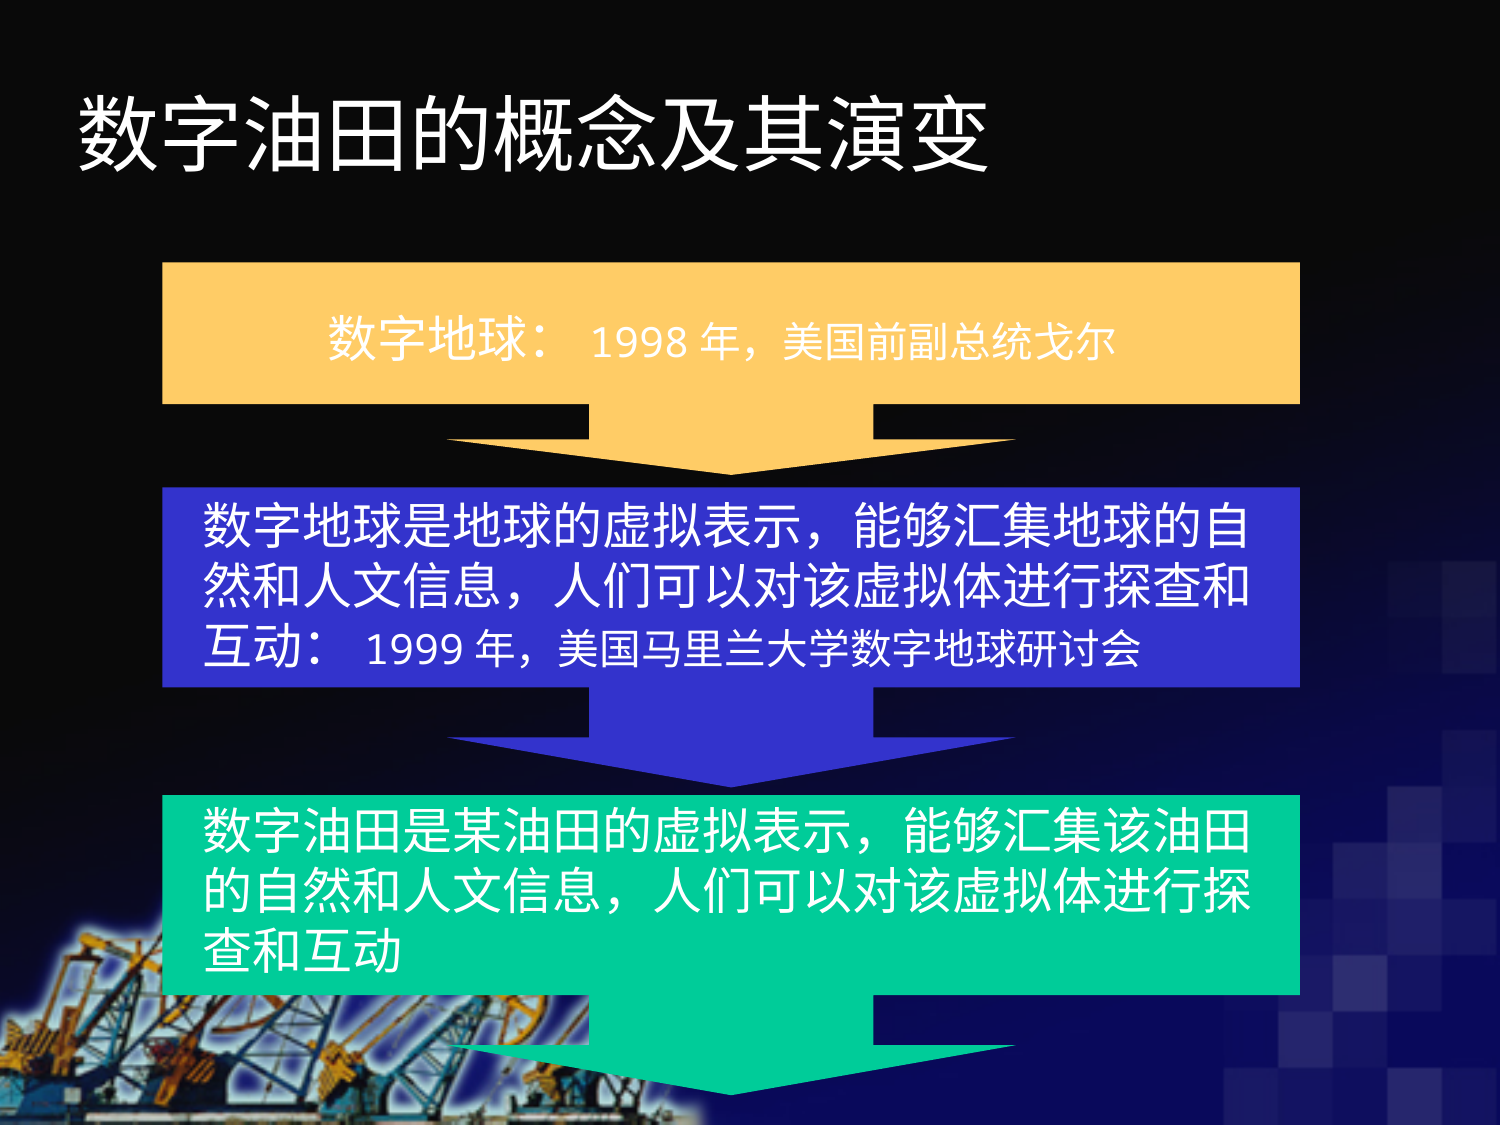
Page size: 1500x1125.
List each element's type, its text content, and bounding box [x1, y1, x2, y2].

text_box 数字地球是地球的虚拟表示，能够汇集地球的自然和人文信息，人们可以对该虚拟体进行探查和互动：1999年，美国马里兰大学数字地球研讨会 [187, 487, 1288, 683]
picture [0, 0, 1500, 1125]
text_box [162, 262, 1300, 475]
text_box [162, 795, 1300, 1096]
text_box [162, 487, 1300, 788]
text_box 数字地球：1998年，美国前副总统戈尔 [312, 299, 1238, 375]
text_box 数字油田是某油田的虚拟表示，能够汇集该油田的自然和人文信息，人们可以对该虚拟体进行探查和互动 [187, 792, 1275, 988]
text_box 数字油田的概念及其演变 [61, 75, 1275, 190]
